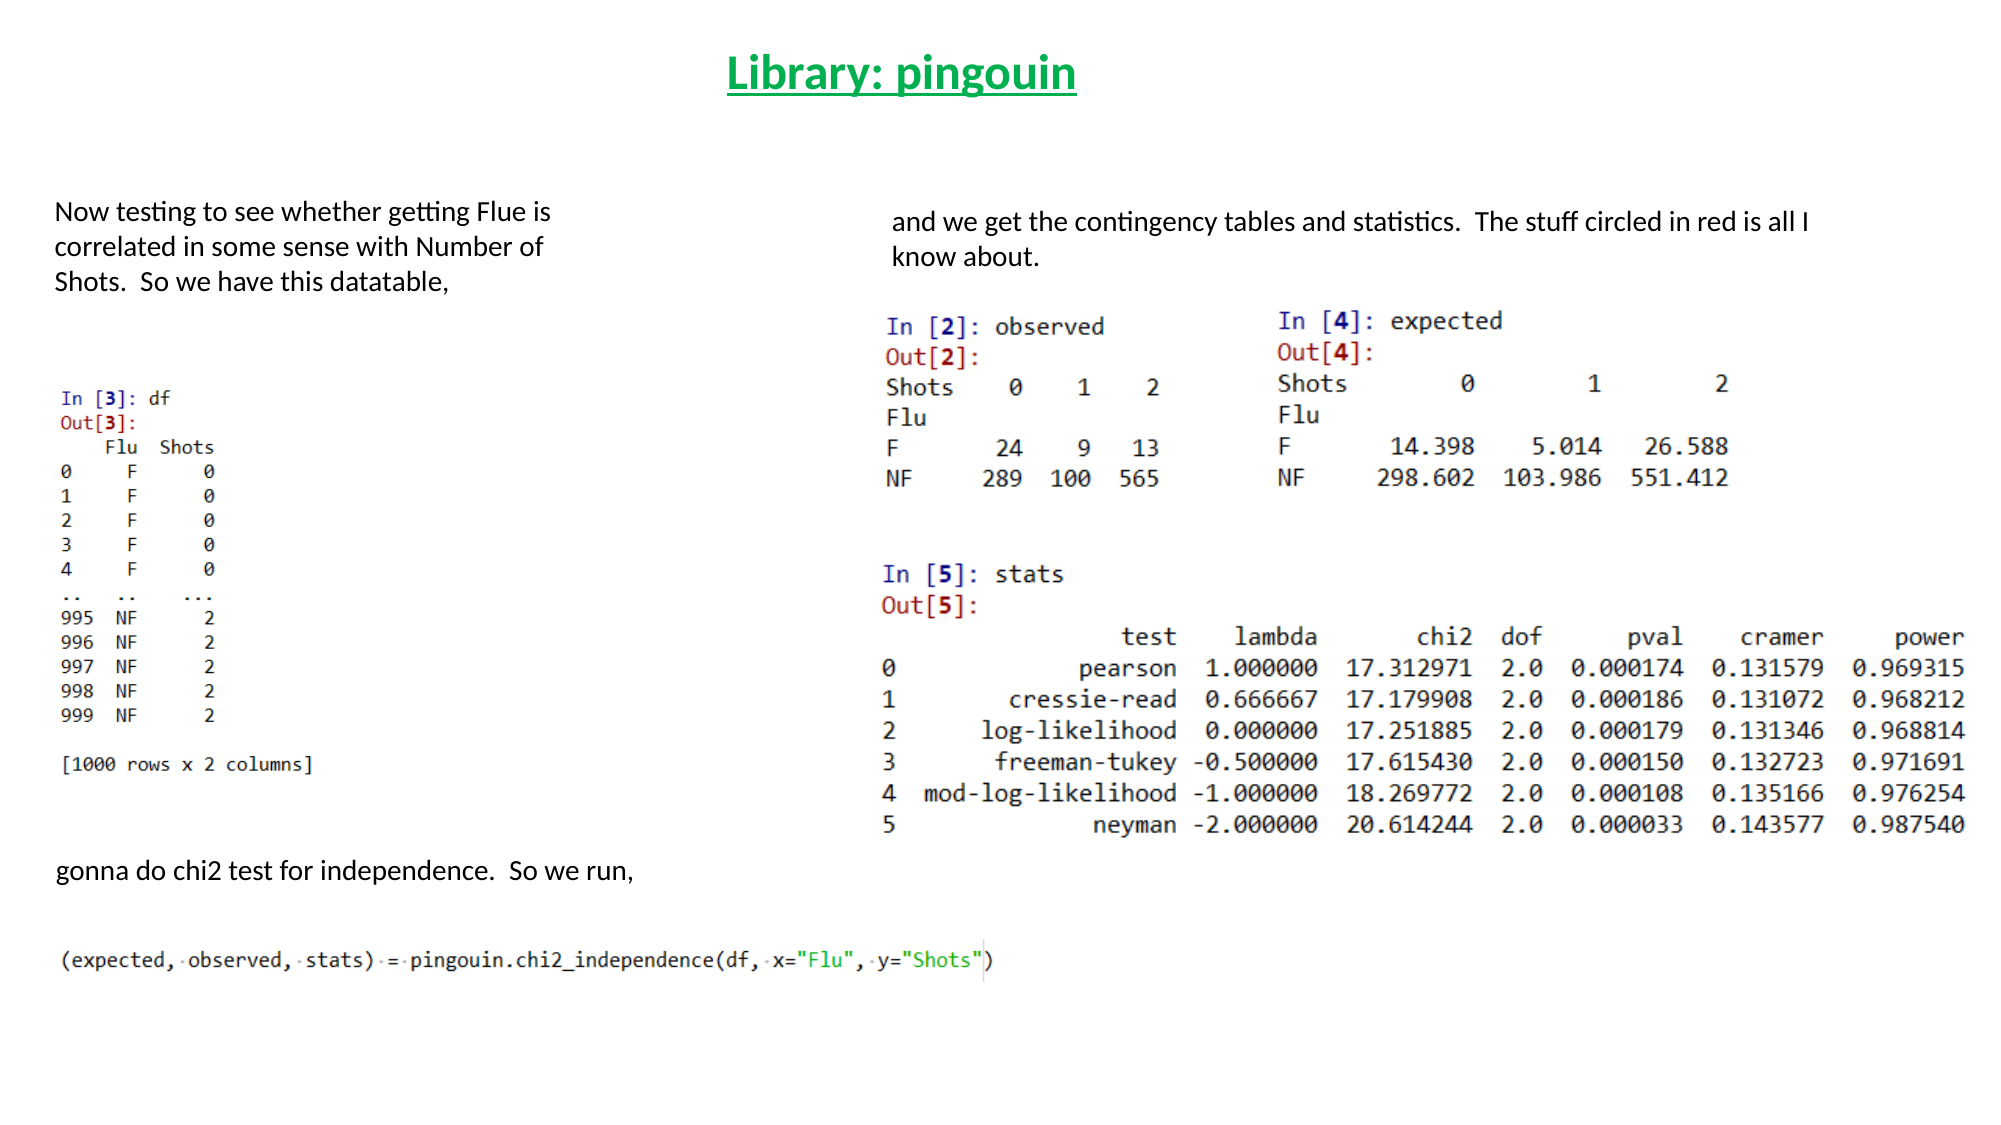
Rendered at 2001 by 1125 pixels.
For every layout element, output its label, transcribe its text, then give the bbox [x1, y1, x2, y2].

text_box gonna do chi2 test for independence. So we run, [41, 844, 681, 894]
picture [879, 545, 1984, 844]
text_box and we get the contingency tables and statistics. The stuff circled in red is all I know about. [877, 195, 1886, 280]
picture [56, 939, 1000, 982]
picture [877, 306, 1175, 499]
text_box Now testing to see whether getting Flue is correlated in some sense with Number of Shots. So we have this datatable, [39, 184, 612, 305]
text_box Library: pingouin [712, 32, 1093, 108]
picture [1270, 298, 1743, 506]
picture [56, 377, 326, 783]
